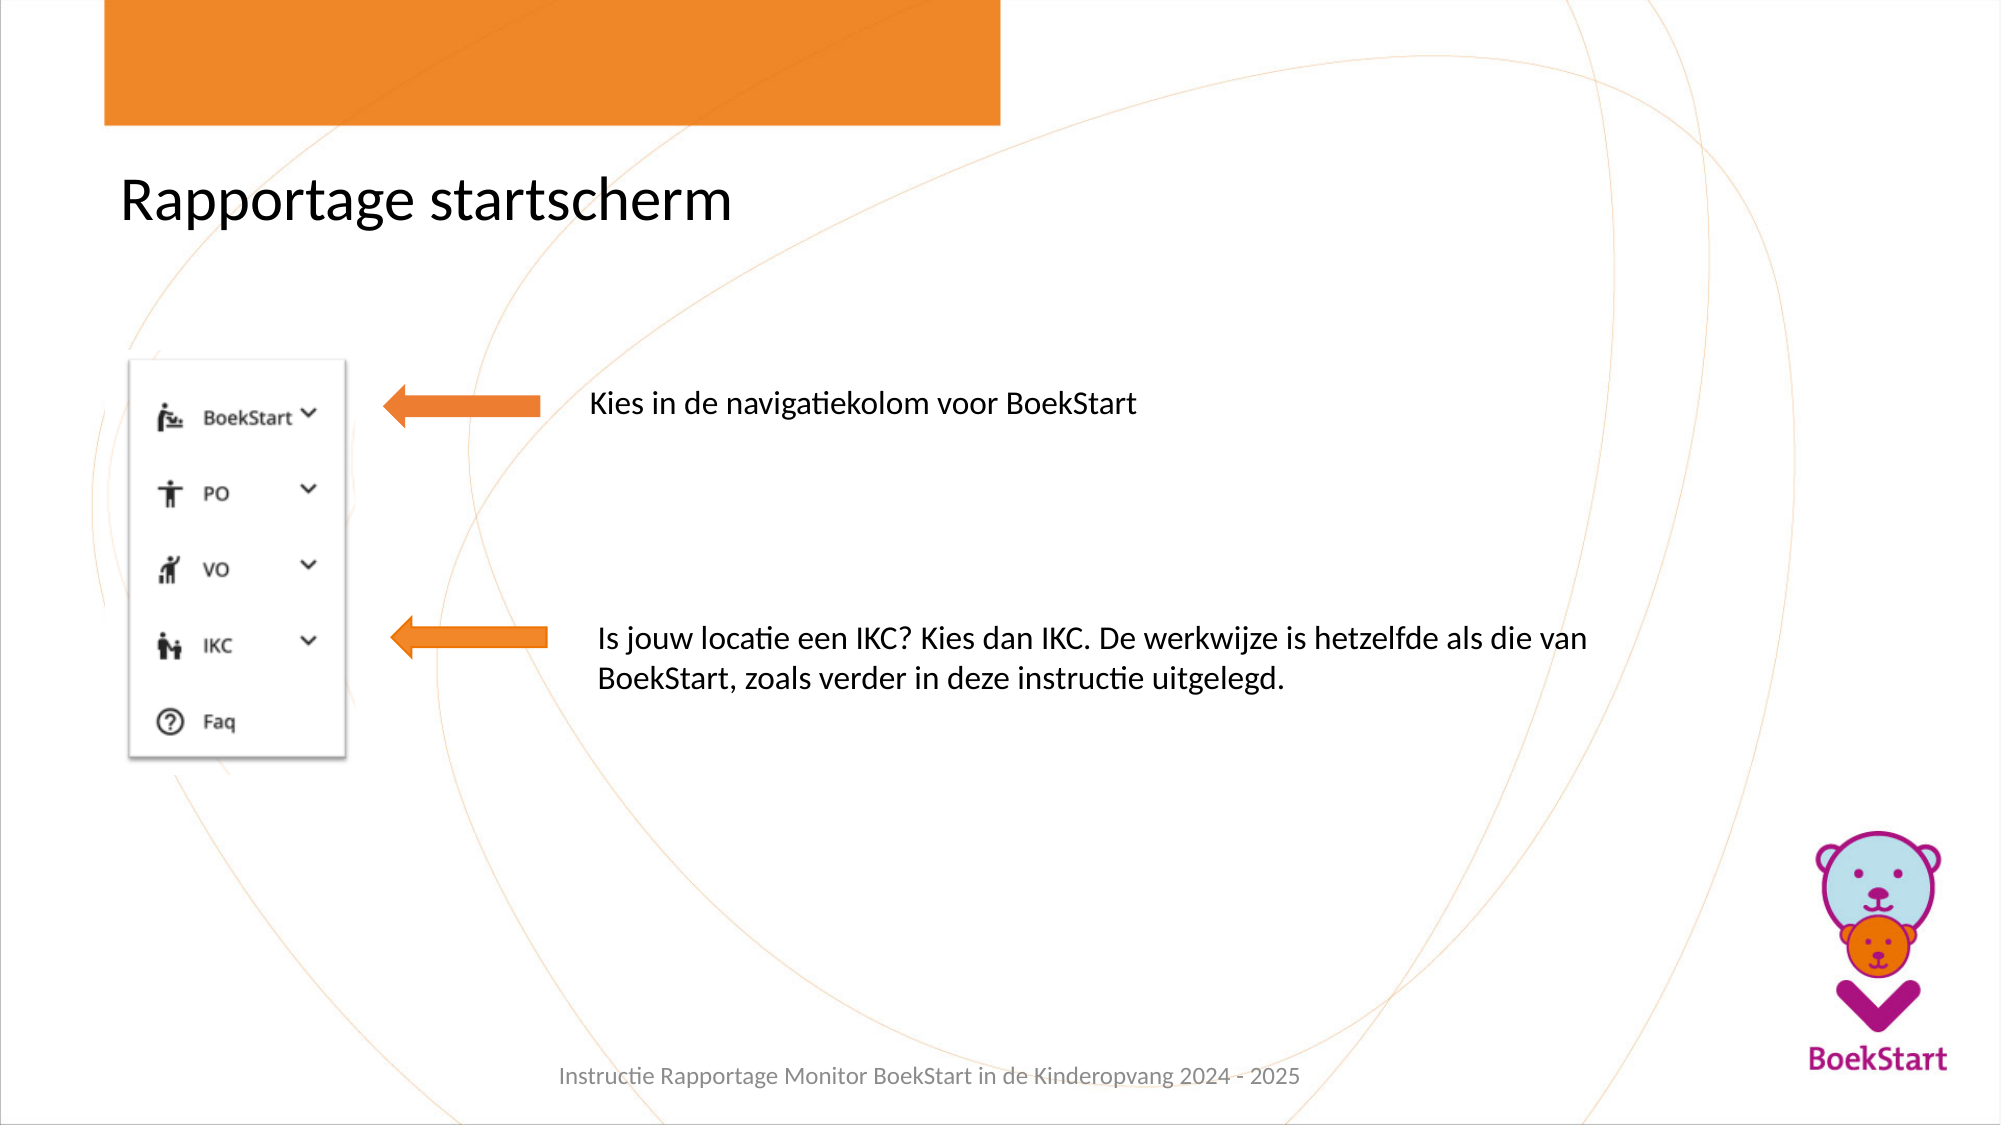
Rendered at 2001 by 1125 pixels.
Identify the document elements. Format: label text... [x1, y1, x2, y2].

text_box Kies in de navigatiekolom voor BoekStart [575, 373, 1265, 429]
text_box [382, 383, 541, 429]
text_box Is jouw locatie een IKC? Kies dan IKC. De werkwijze is hetzelfde als die van BoekStart, zoals verder in deze instructie uitgelegd. [582, 609, 1675, 704]
picture [0, 0, 2001, 1125]
footer Instructie Rapportage Monitor BoekStart in de Kinderopvang 2024 - 2025 [486, 1044, 1386, 1105]
title Rapportage startscherm [105, 158, 1863, 242]
text_box [390, 614, 548, 660]
